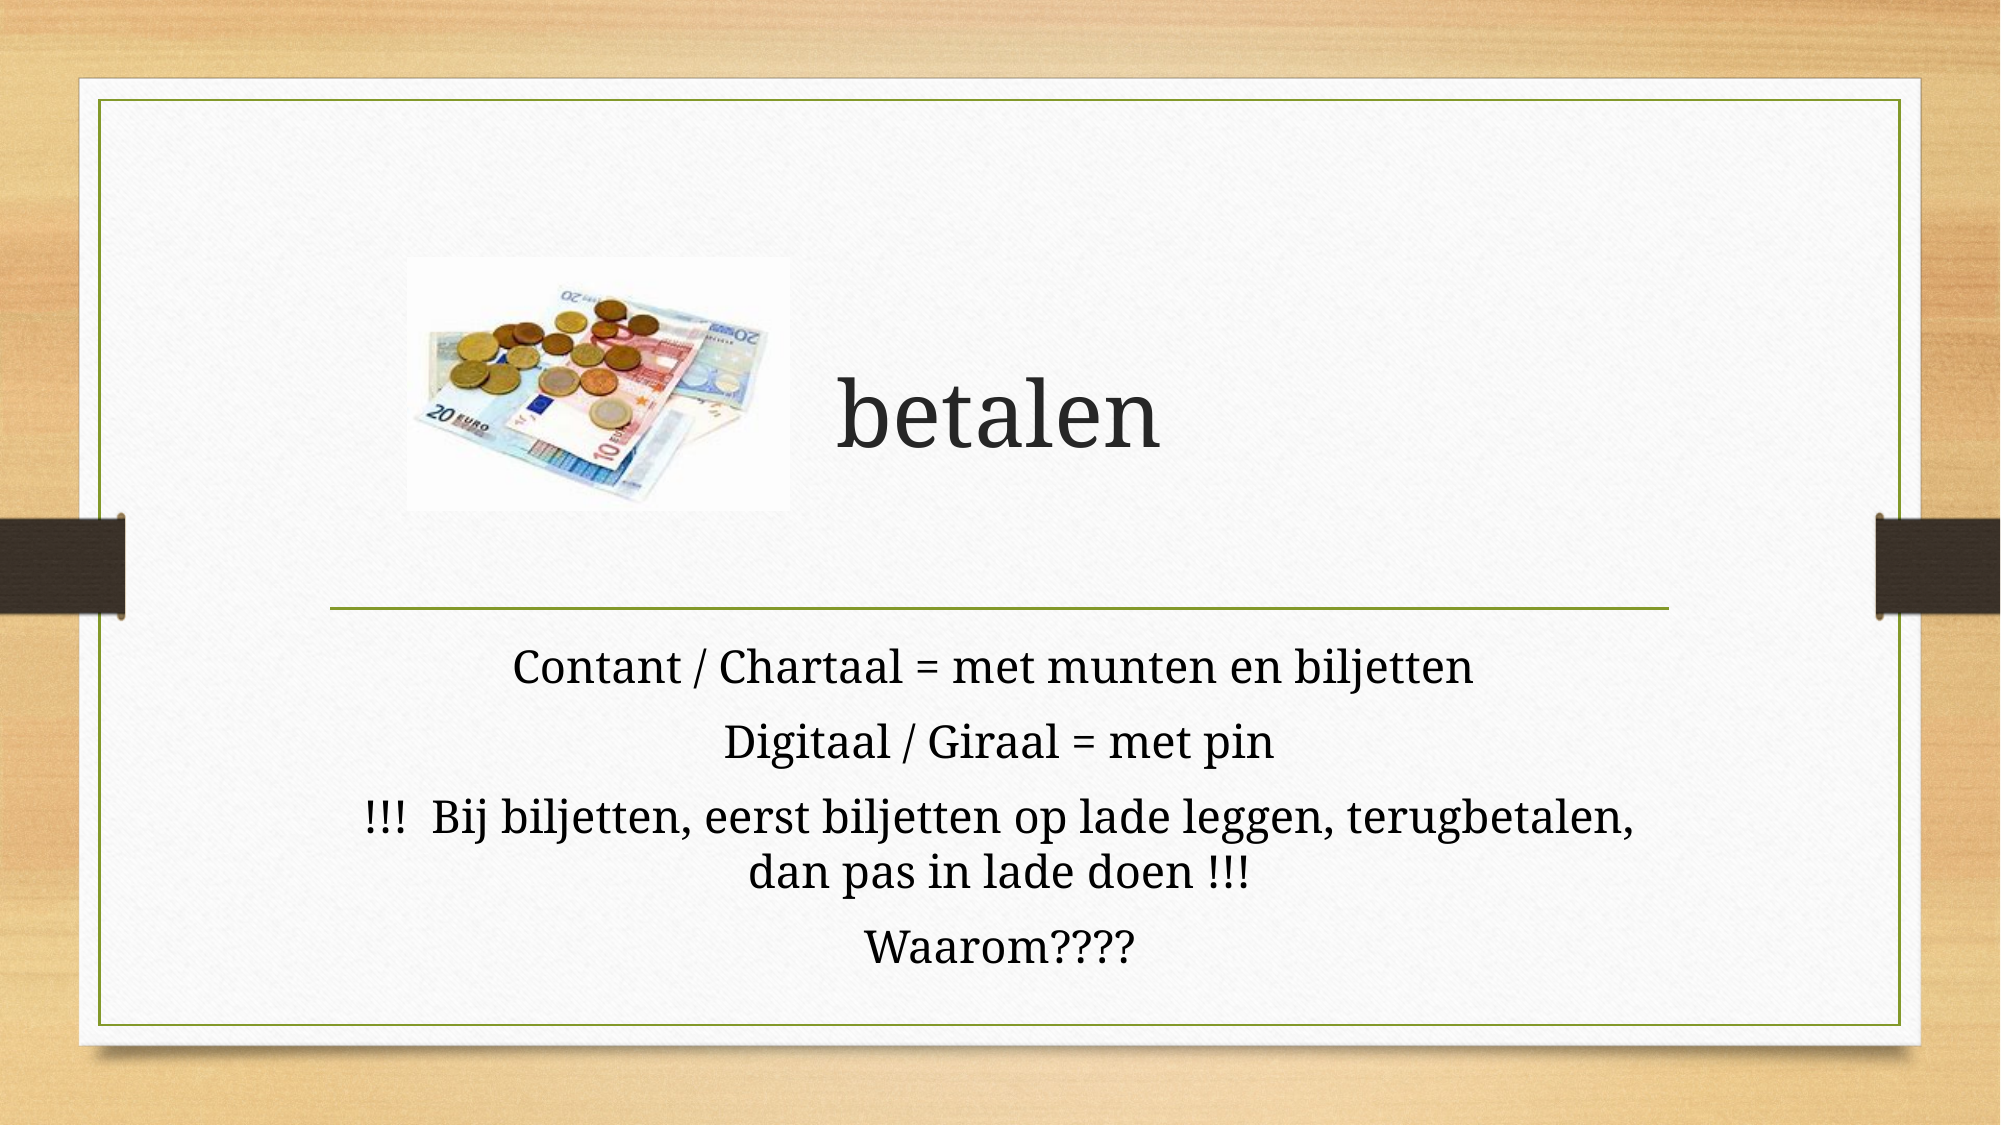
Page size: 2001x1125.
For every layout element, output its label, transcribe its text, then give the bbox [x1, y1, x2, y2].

picture [0, 0, 2001, 1125]
list Contant / Chartaal = met munten en biljetten Digitaal / Giraal = met pin !!! Bij biljetten, eerst biljetten op lade leggen, terugbetalen, dan pas in lade doen !!! Waarom???? [330, 630, 1669, 980]
title betalen [330, 170, 1669, 473]
